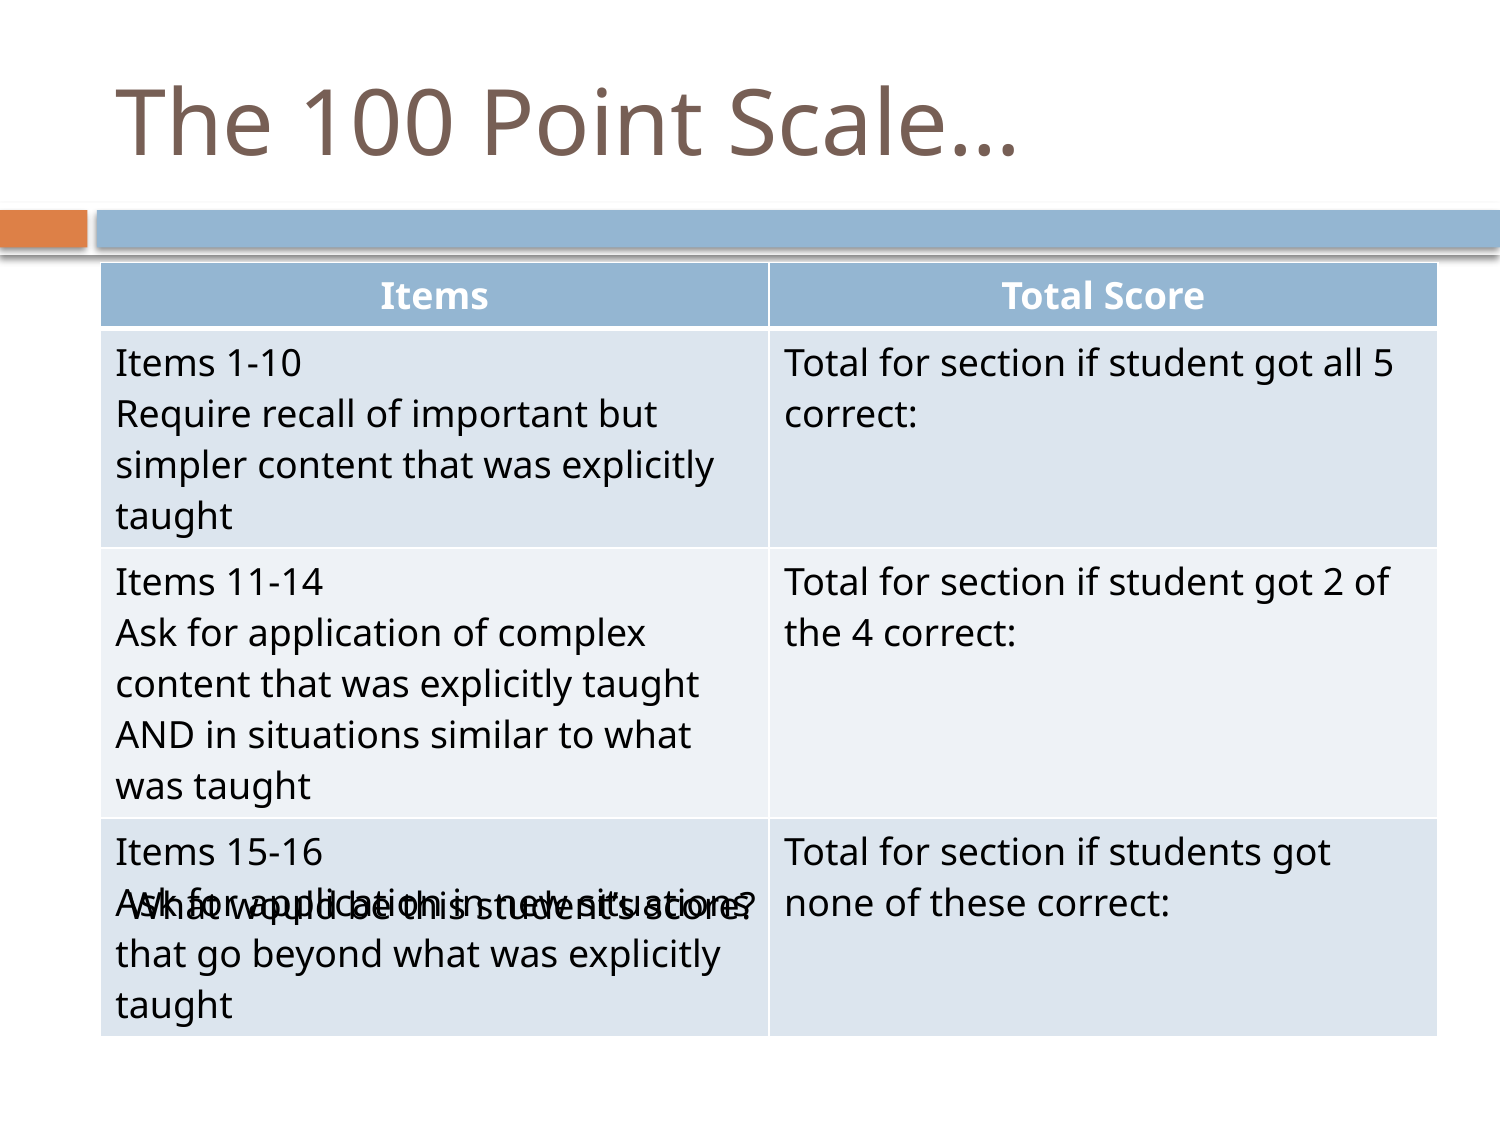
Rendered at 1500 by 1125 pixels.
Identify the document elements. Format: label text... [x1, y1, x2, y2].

table_header Items [101, 263, 768, 326]
table_cell Items 15-16 Ask for application in new situations that go beyond what was explicitly taught [101, 819, 768, 1036]
table_header Total Score [770, 263, 1437, 326]
table_cell Total for section if student got all 5 correct: [770, 331, 1437, 547]
table_cell Items 1-10 Require recall of important but simpler content that was explicitly taught [101, 331, 768, 547]
table_cell Items 11-14 Ask for application of complex content that was explicitly taught AND in situations similar to what was taught [101, 549, 768, 817]
title The 100 Point Scale… [100, 37, 1438, 200]
table_cell Total for section if students got none of these correct: [770, 819, 1437, 1036]
table_cell Total for section if student got 2 of the 4 correct: [770, 549, 1437, 817]
text_box What would be this student’s score? [112, 874, 1375, 935]
